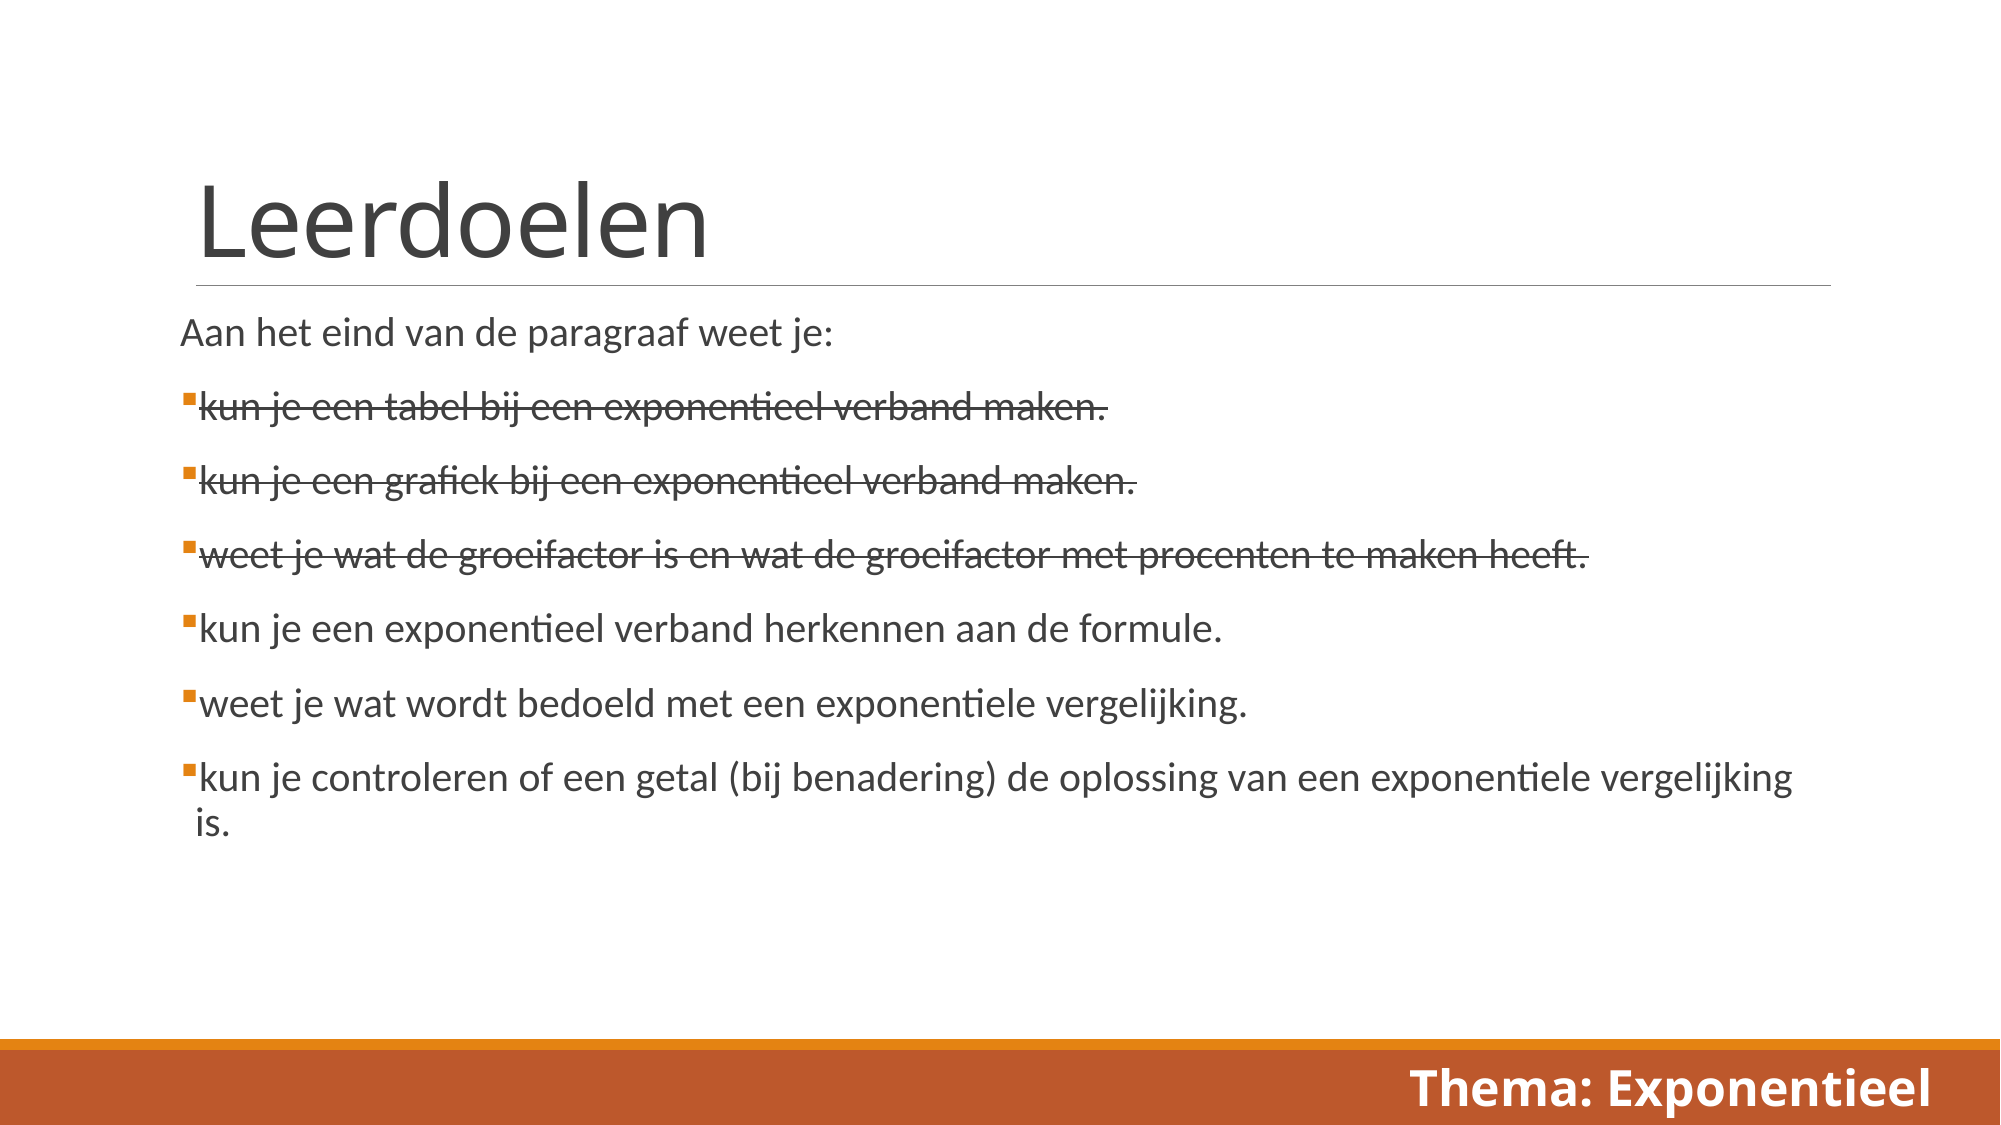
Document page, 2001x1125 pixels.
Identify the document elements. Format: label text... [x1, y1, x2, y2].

title Leerdoelen [180, 47, 1830, 285]
text_box Thema: Exponentieel Verband [1356, 1049, 1986, 1125]
list Aan het eind van de paragraaf weet je: kun je een tabel bij een exponentieel verband maken. kun je een grafiek bij een exponentieel verband maken. weet je wat de groeifactor is en wat de groeifactor met procenten te maken heeft. kun je een exponentieel verband herkennen aan de formule. weet je wat wordt bedoeld met een exponentiele vergelijking. kun je controleren of een getal (bij benadering) de oplossing van een exponentiele vergelijking is. [180, 302, 1830, 963]
